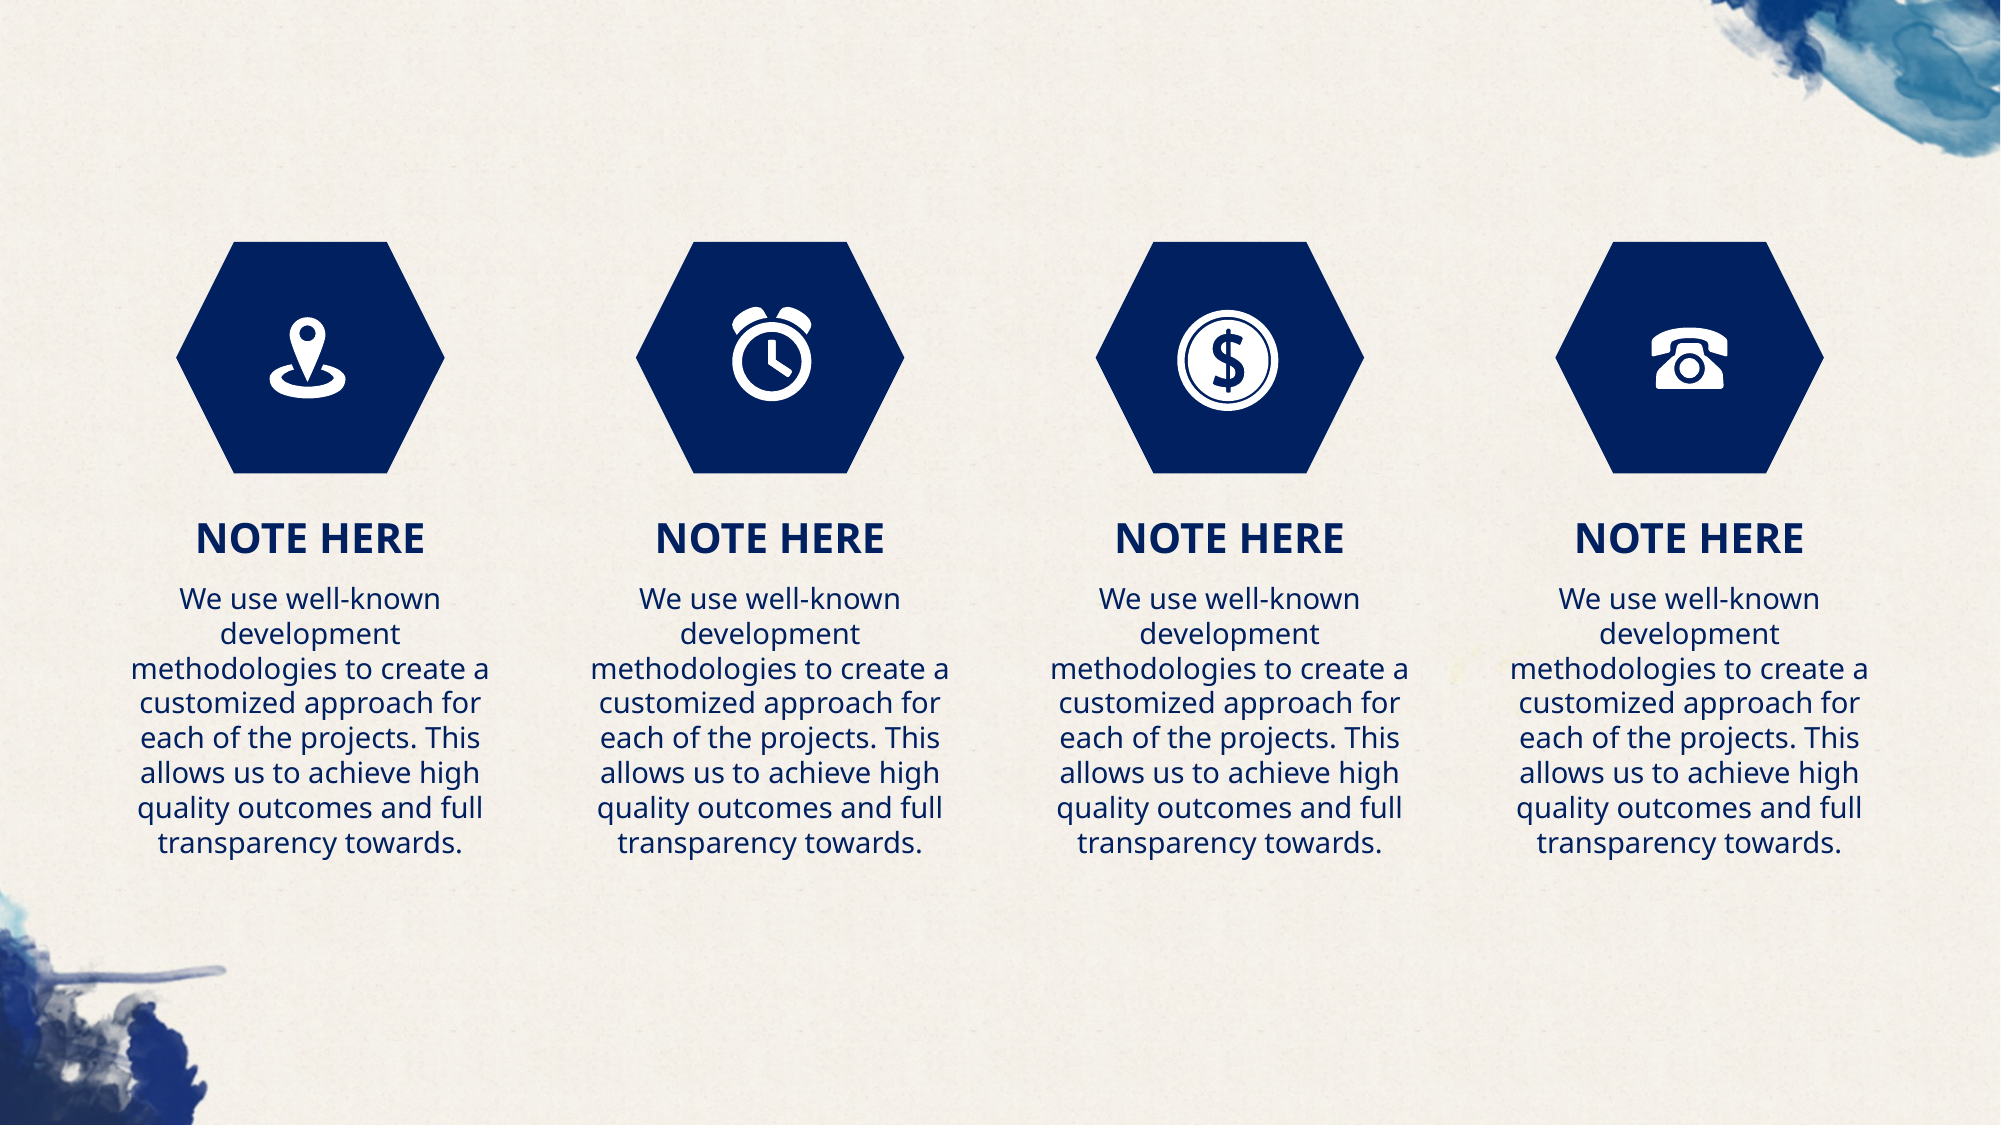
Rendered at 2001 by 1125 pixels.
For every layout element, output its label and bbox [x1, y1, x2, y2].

text_box [1492, 504, 1887, 836]
text_box [1555, 241, 1824, 474]
text_box [1032, 504, 1427, 836]
picture [0, 0, 2001, 1125]
text_box [176, 241, 445, 474]
text_box [113, 504, 508, 836]
text_box [1095, 241, 1365, 474]
text_box [635, 241, 905, 474]
text_box [573, 504, 968, 836]
